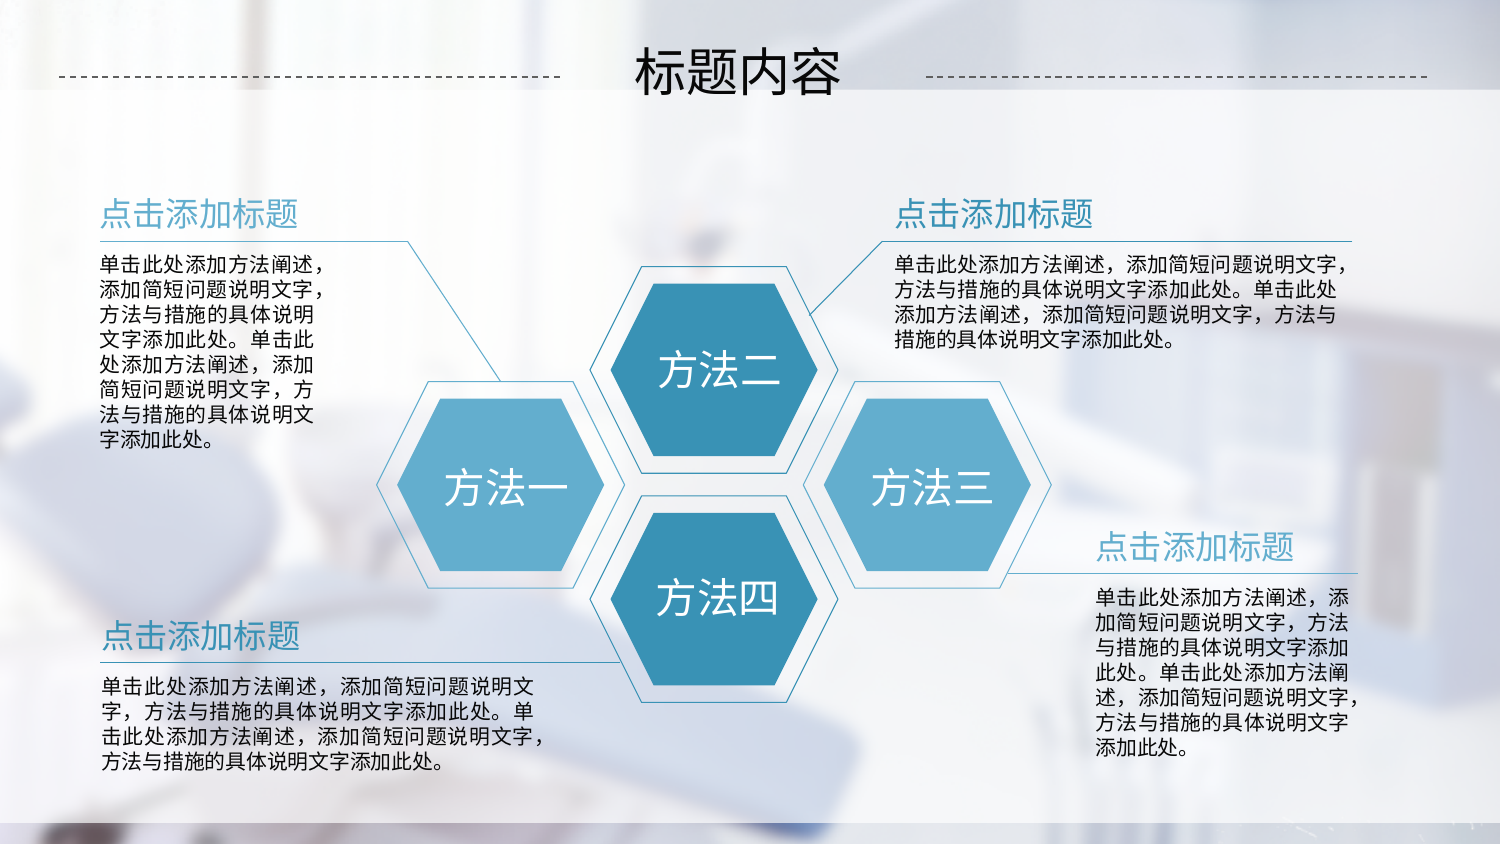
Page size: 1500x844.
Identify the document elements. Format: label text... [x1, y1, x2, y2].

text_box 单击此处添加方法阐述，添加简短问题说明文字，方法与措施的具体说明文字添加此处。单击此处添加方法阐述，添加简短问题说明文字，方法与措施的具体说明文字添加此处。 [879, 323, 1353, 359]
picture [0, 823, 1500, 844]
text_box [589, 495, 839, 703]
text_box 点击添加标题 [84, 185, 365, 241]
picture [0, 0, 1500, 89]
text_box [589, 266, 839, 474]
text_box 点击添加标题 [1080, 518, 1361, 574]
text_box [100, 240, 501, 382]
text_box 标题内容 [608, 32, 868, 110]
text_box 单击此处添加方法阐述，添加简短问题说明文字，方法与措施的具体说明文字添加此处。单击此处添加方法阐述，添加简短问题说明文字，方法与措施的具体说明文字添加此处。 [84, 244, 330, 459]
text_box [376, 381, 625, 589]
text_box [803, 381, 1052, 589]
text_box 点击添加标题 [879, 185, 1160, 239]
text_box 点击添加标题 [86, 607, 367, 663]
text_box 单击此处添加方法阐述，添加简短问题说明文字，方法与措施的具体说明文字添加此处。单击此处添加方法阐述，添加简短问题说明文字，方法与措施的具体说明文字添加此处。 [86, 666, 550, 781]
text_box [808, 240, 1353, 316]
text_box 单击此处添加方法阐述，添加简短问题说明文字，方法与措施的具体说明文字添加此处。单击此处添加方法阐述，添加简短问题说明文字，方法与措施的具体说明文字添加此处。 [1080, 577, 1365, 767]
